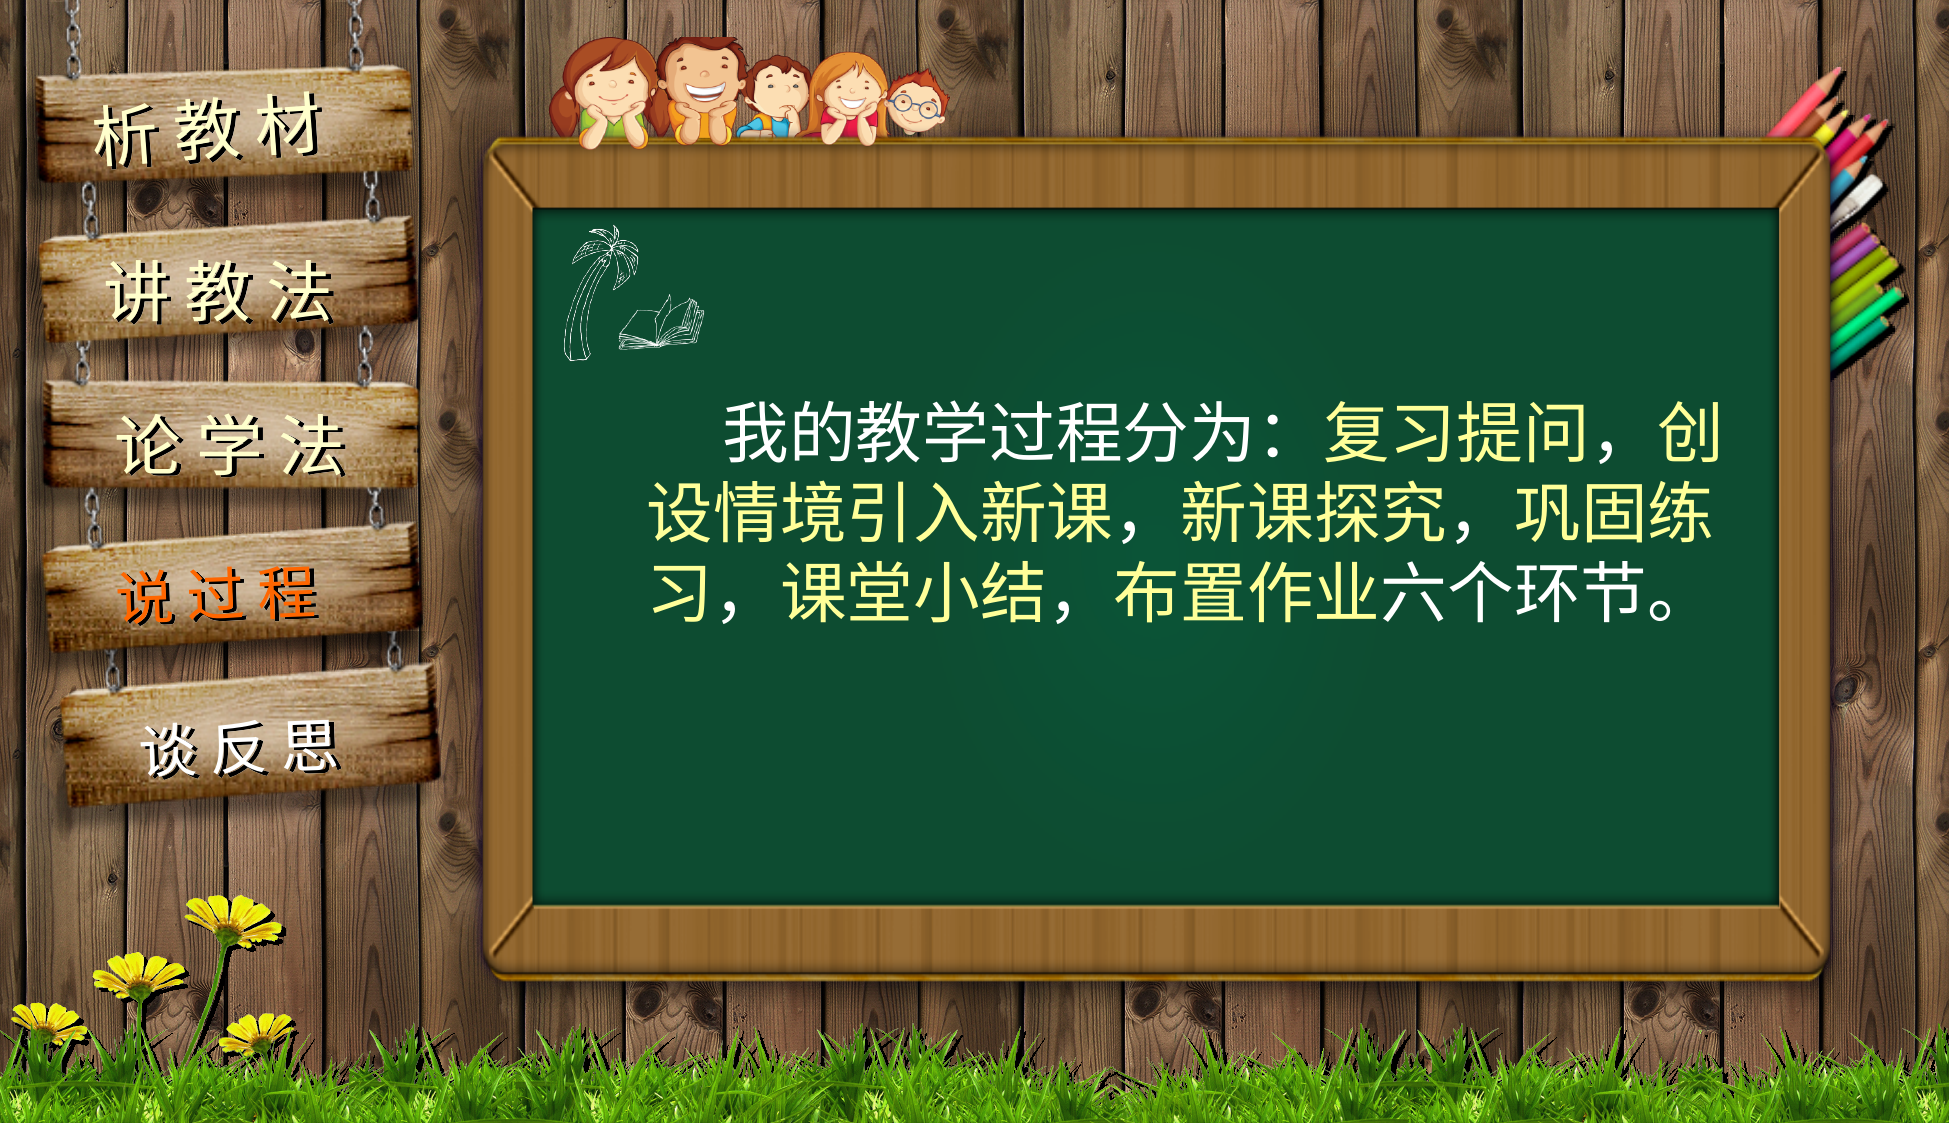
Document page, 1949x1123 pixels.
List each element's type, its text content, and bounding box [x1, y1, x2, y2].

text_box 我的教学过程分为：复习提问，创设情境引入新课，新课探究，巩固练习，课堂小结，布置作业六个环节。 [631, 383, 1754, 639]
picture [0, 0, 1949, 1123]
